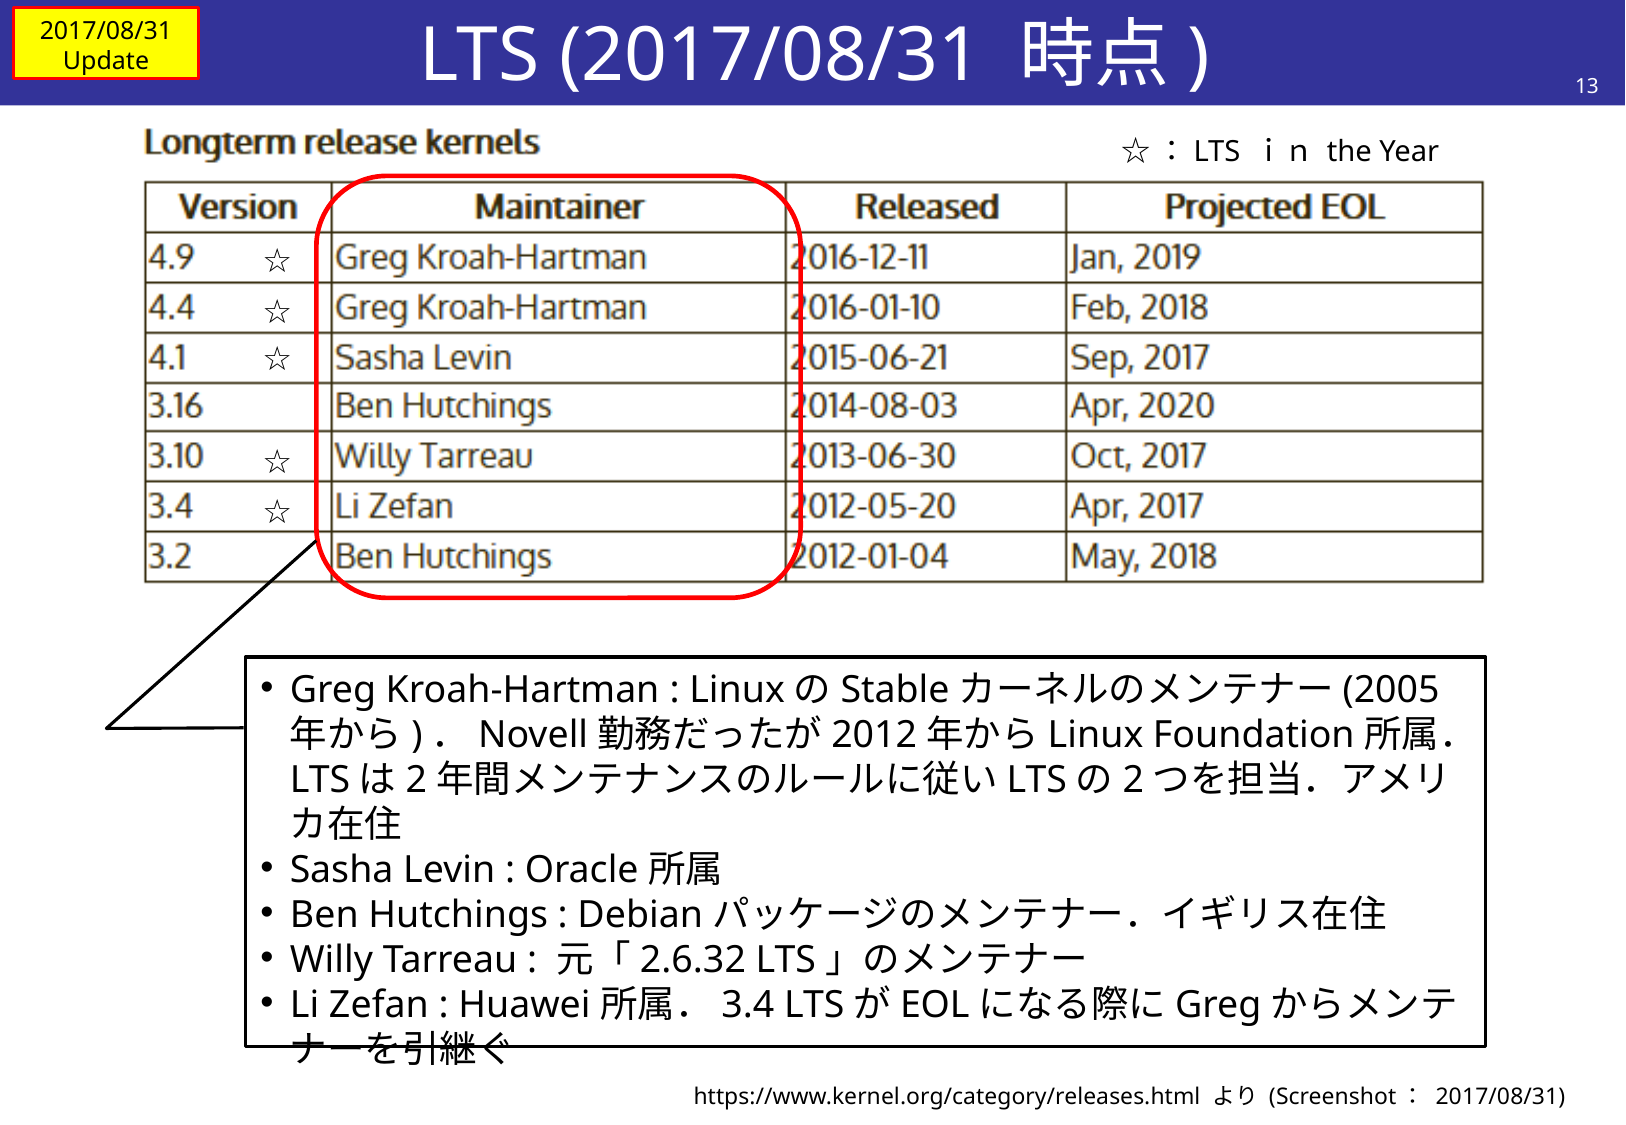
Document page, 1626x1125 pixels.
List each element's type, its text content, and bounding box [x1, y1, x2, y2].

slide_number 13 [1522, 65, 1614, 105]
text_box Greg Kroah-Hartman : LinuxのStableカーネルのメンテナー(2005年から)．Novell勤務だったが2012年からLinux Foundation所属．LTSは2年間メンテナンスのルールに従いLTSの2つを担当．アメリカ在住 Sasha Levin : Oracle所属 Ben Hutchings : Debianパッケージのメンテナー．イギリス在住 Willy Tarreau : 元「2.6.32 LTS」のメンテナー Li Zefan : Huawei所属．3.4 LTSがEOLになる際にGregからメンテナーを引継ぐ [245, 656, 1486, 1047]
text_box 2017/08/31 Update [13, 7, 199, 79]
picture [124, 120, 1501, 599]
title LTS (2017/08/31 時点) [83, 0, 1546, 102]
text_box https://www.kernel.org/category/releases.html より (Screenshot： 2017/08/31) [678, 1074, 1581, 1117]
